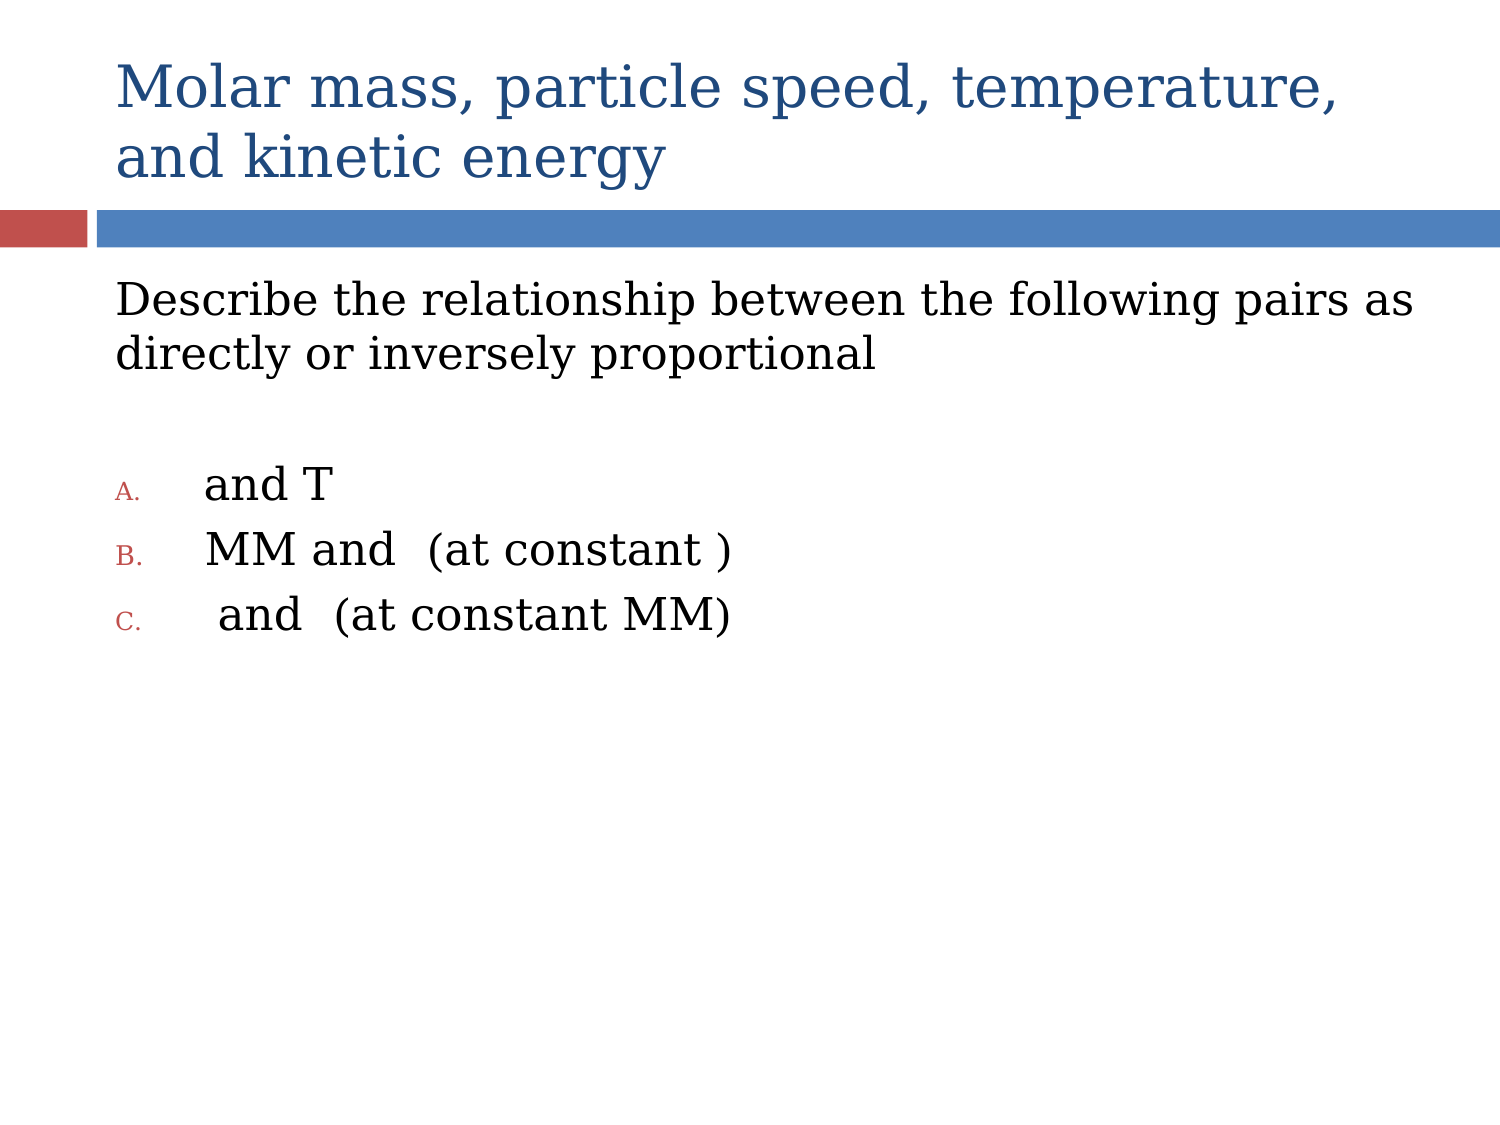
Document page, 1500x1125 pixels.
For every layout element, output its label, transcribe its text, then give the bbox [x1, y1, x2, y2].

title Molar mass, particle speed, temperature, and kinetic energy [100, 37, 1438, 200]
